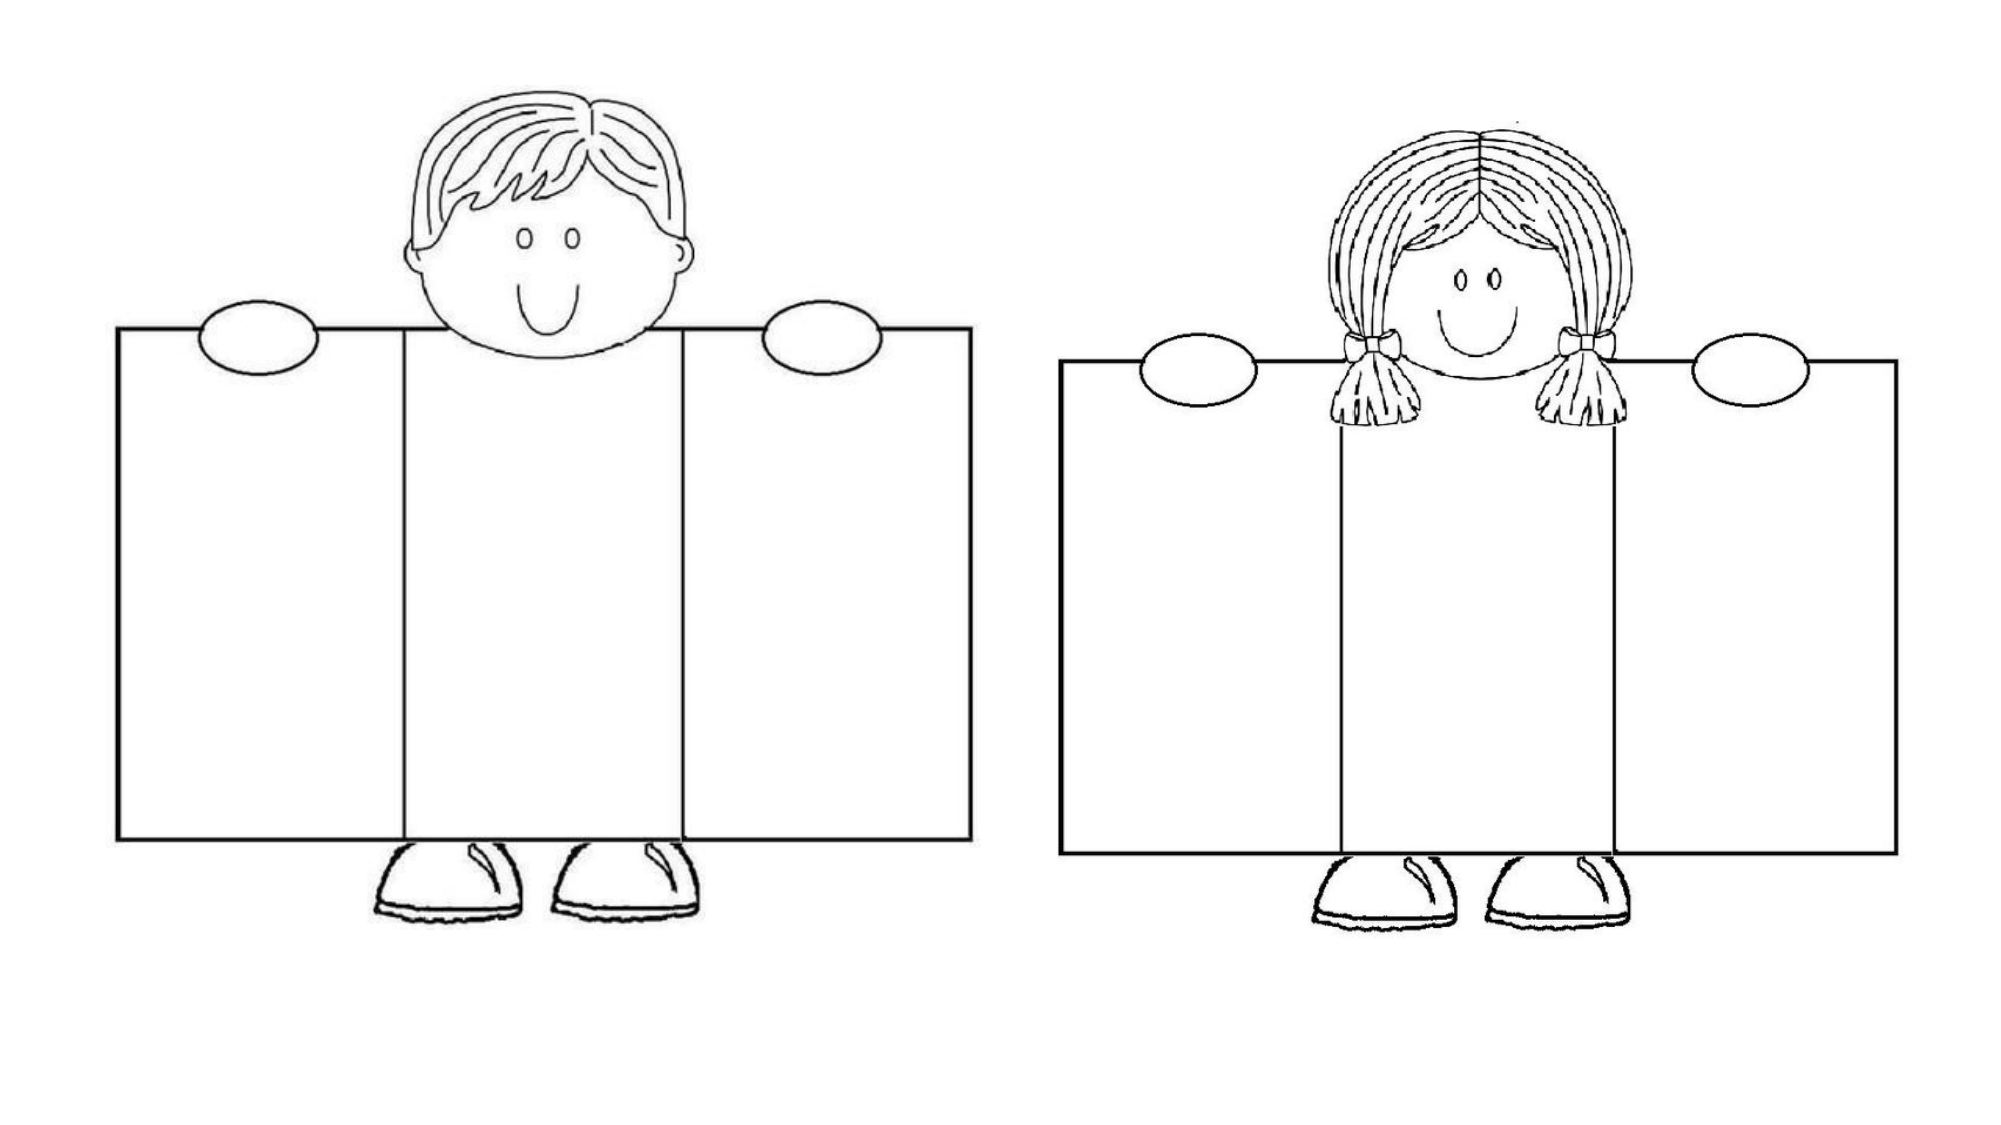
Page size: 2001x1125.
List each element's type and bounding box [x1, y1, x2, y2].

picture [105, 85, 987, 930]
picture [1048, 121, 1912, 947]
